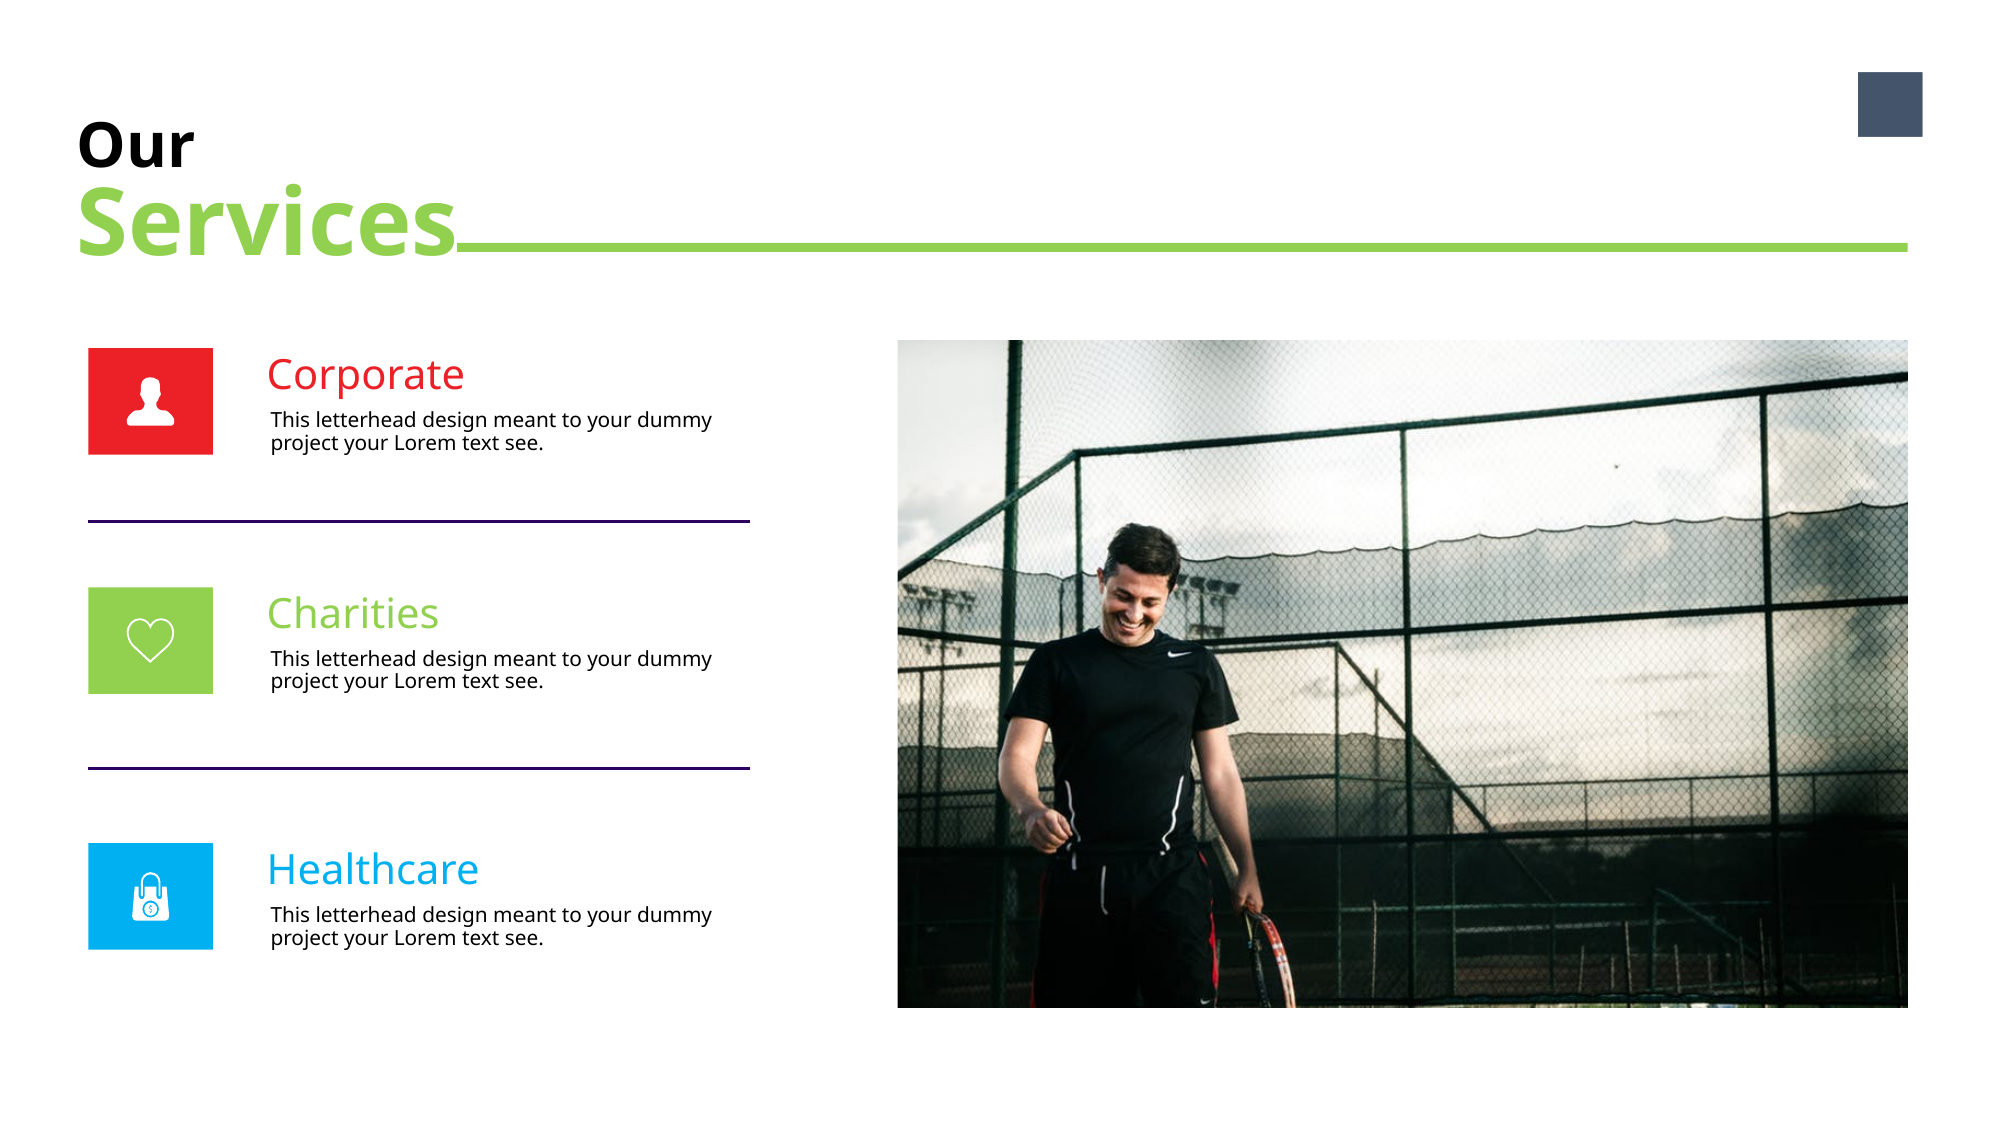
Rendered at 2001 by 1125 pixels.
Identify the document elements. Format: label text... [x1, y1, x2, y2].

picture [897, 340, 1908, 1008]
text_box [456, 242, 1909, 253]
slide_number 4 [1854, 78, 1927, 130]
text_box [88, 579, 771, 702]
text_box [1857, 71, 1924, 78]
text_box [1857, 130, 1924, 138]
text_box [88, 340, 771, 463]
text_box Our Services [62, 78, 474, 282]
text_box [88, 835, 771, 958]
